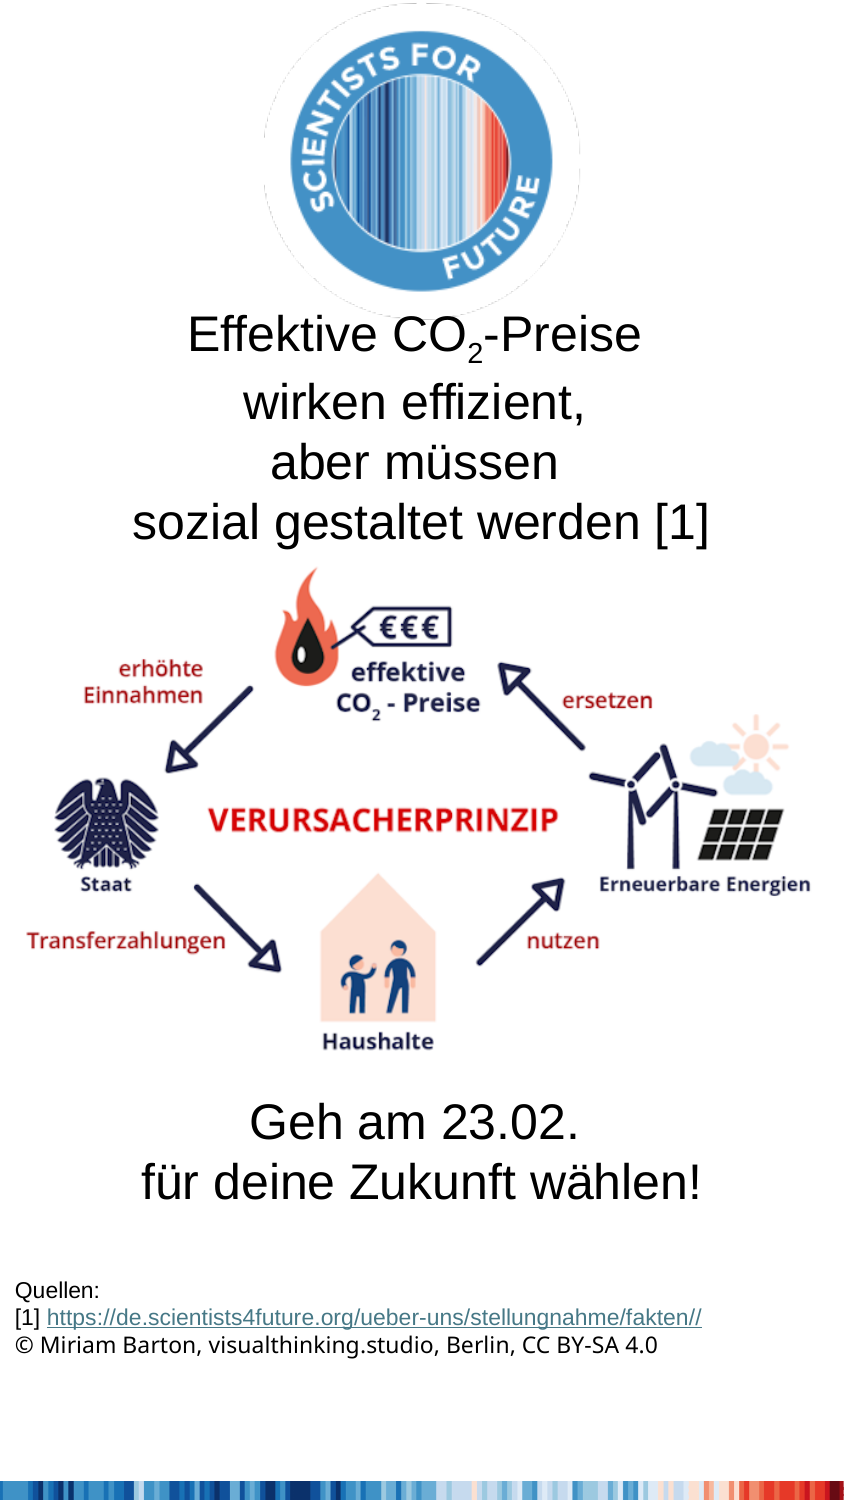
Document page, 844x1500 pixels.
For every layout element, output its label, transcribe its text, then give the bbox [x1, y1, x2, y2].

picture [0, 550, 844, 1061]
text_box Effektive CO2-Preise wirken effizient, aber müssen sozial gestaltet werden [1] # Geh am 23.02. für deine Zukunft wählen! [117, 293, 726, 550]
text_box Quellen: [1] https://de.scientists4future.org/ueber-uns/stellungnahme/fakten// © Miriam Barton, visualthinking.studio, Berlin, CC BY-SA 4.0 [0, 1268, 844, 1366]
text_box Effektive CO2-Preise wirken effizient, aber müssen sozial gestaltet werden [1] # Geh am 23.02. für deine Zukunft wählen! [117, 1061, 726, 1217]
picture [263, 2, 581, 293]
picture [0, 1481, 844, 1500]
